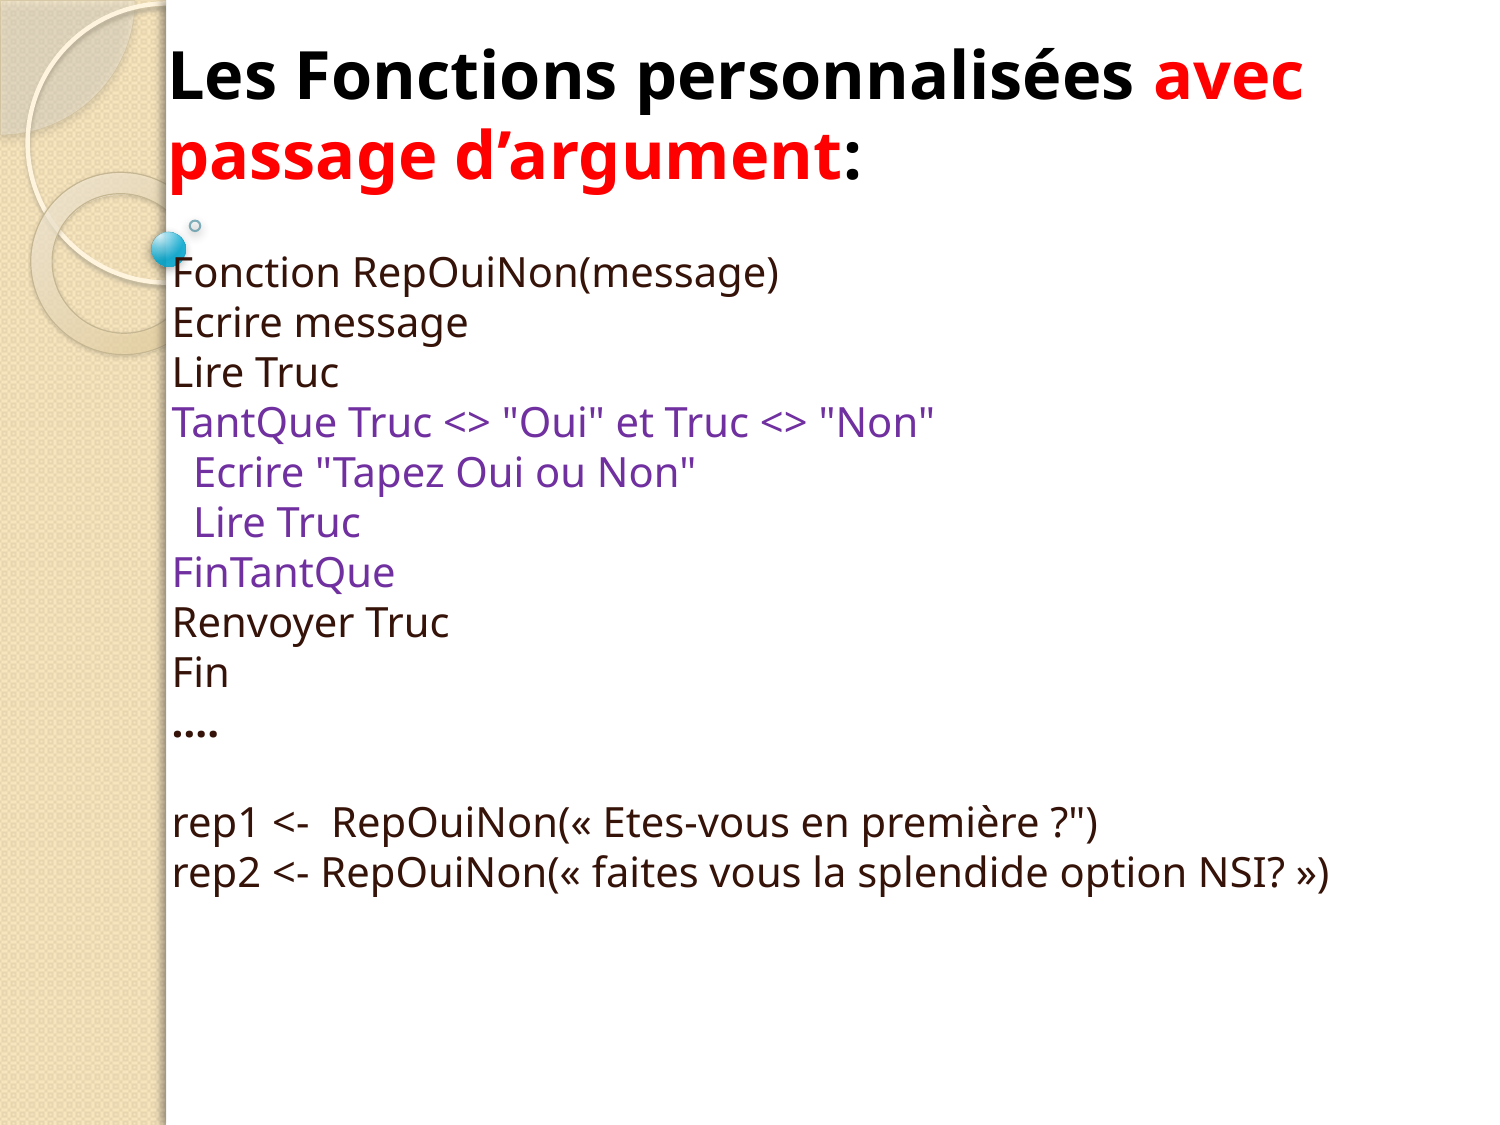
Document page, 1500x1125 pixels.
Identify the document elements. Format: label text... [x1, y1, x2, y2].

text_box Les Fonctions personnalisées avec passage d’argument: [152, 93, 1405, 200]
subtitle Fonction RepOuiNon(message) Ecrire message Lire Truc TantQue Truc <> "Oui" et Truc <> "Non" Ecrire "Tapez Oui ou Non" Lire Truc FinTantQue Renvoyer Truc Fin …. rep1 <- RepOuiNon(« Etes-vous en première ?") rep2 <- RepOuiNon(« faites vous la splendide option NSI? ») [152, 246, 1368, 967]
